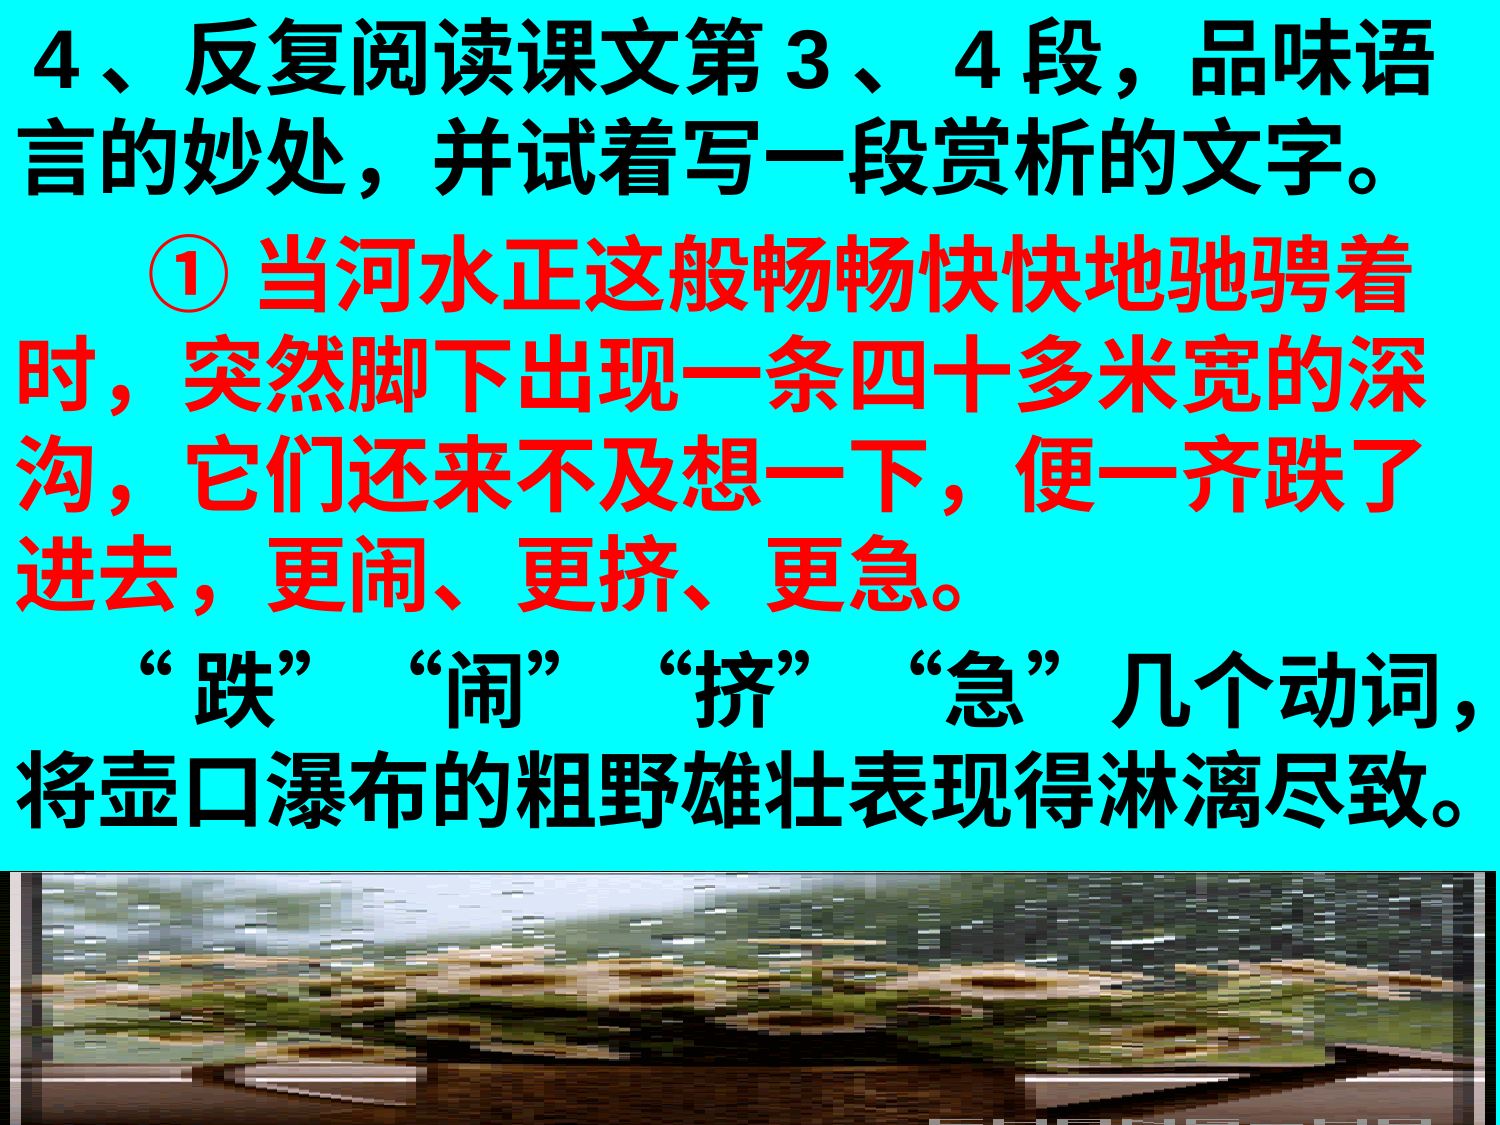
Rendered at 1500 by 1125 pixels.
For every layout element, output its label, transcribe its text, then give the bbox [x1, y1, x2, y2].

picture [0, 871, 1496, 1125]
list 4、反复阅读课文第3、4段，品味语言的妙处，并试着写一段赏析的文字。 ①当河水正这般畅畅快快地驰骋着时，突然脚下出现一条四十多米宽的深沟，它们还来不及想一下，便一齐跌了进去，更闹、更挤、更急。 “跌”“闹”“挤”“急”几个动词，将壶口瀑布的粗野雄壮表现得淋漓尽致。 [0, 0, 1497, 1006]
